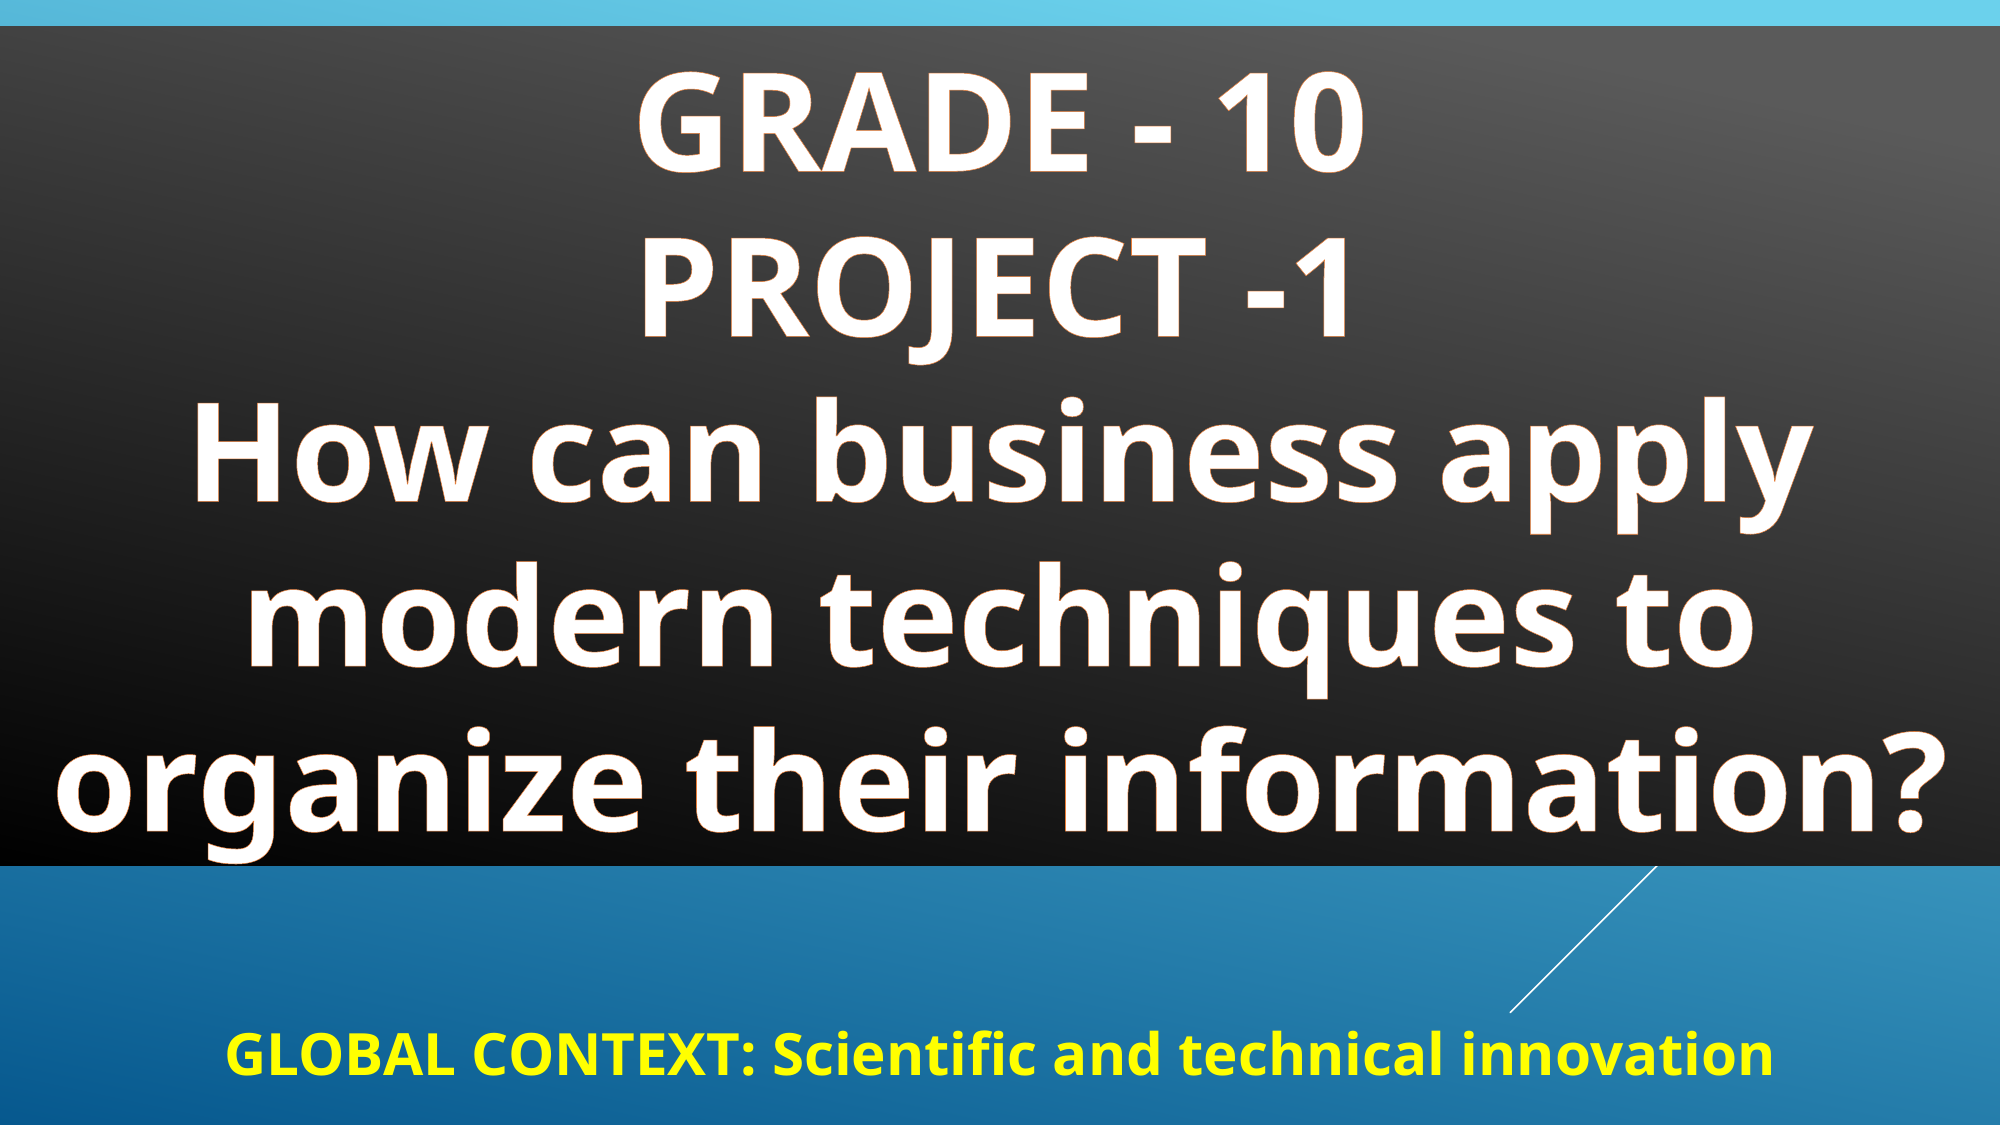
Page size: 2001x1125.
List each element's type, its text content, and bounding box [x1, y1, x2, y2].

text_box GRADE - 10 PROJECT -1 How can business apply modern techniques to organize their information? [0, 26, 2000, 866]
text_box GLOBAL CONTEXT: Scientific and technical innovation [0, 1010, 2000, 1095]
